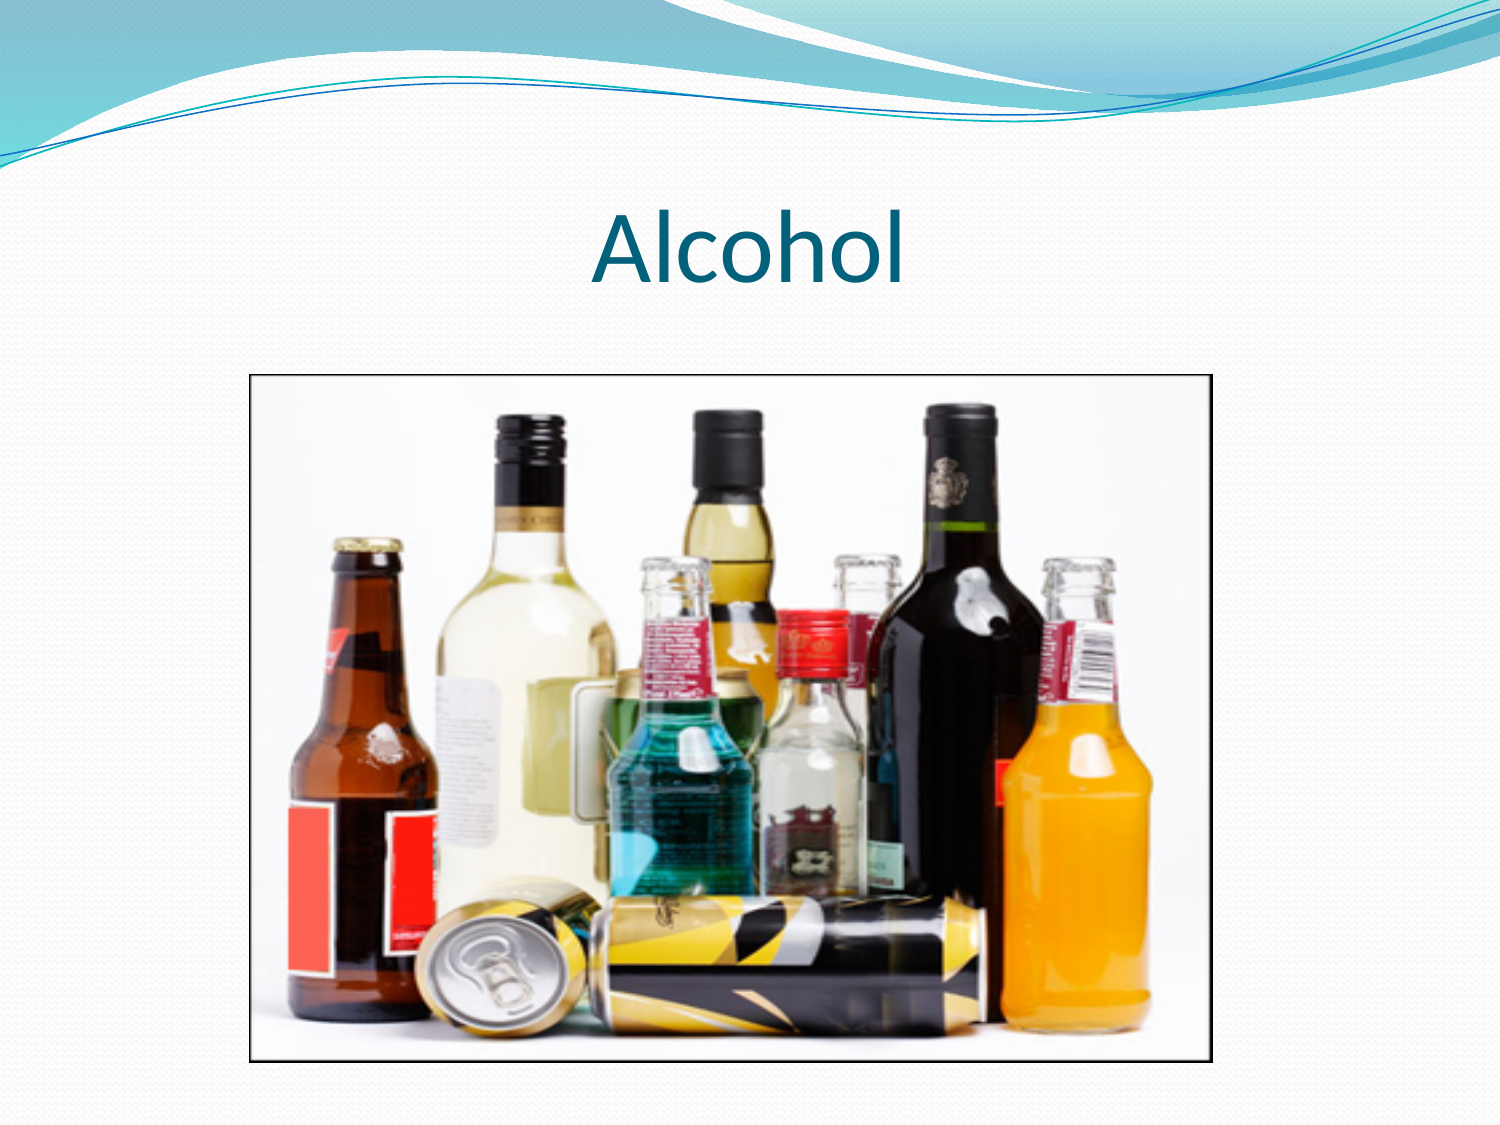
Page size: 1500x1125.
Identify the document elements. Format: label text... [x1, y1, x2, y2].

picture [249, 374, 1213, 1063]
title Alcohol [75, 115, 1425, 303]
